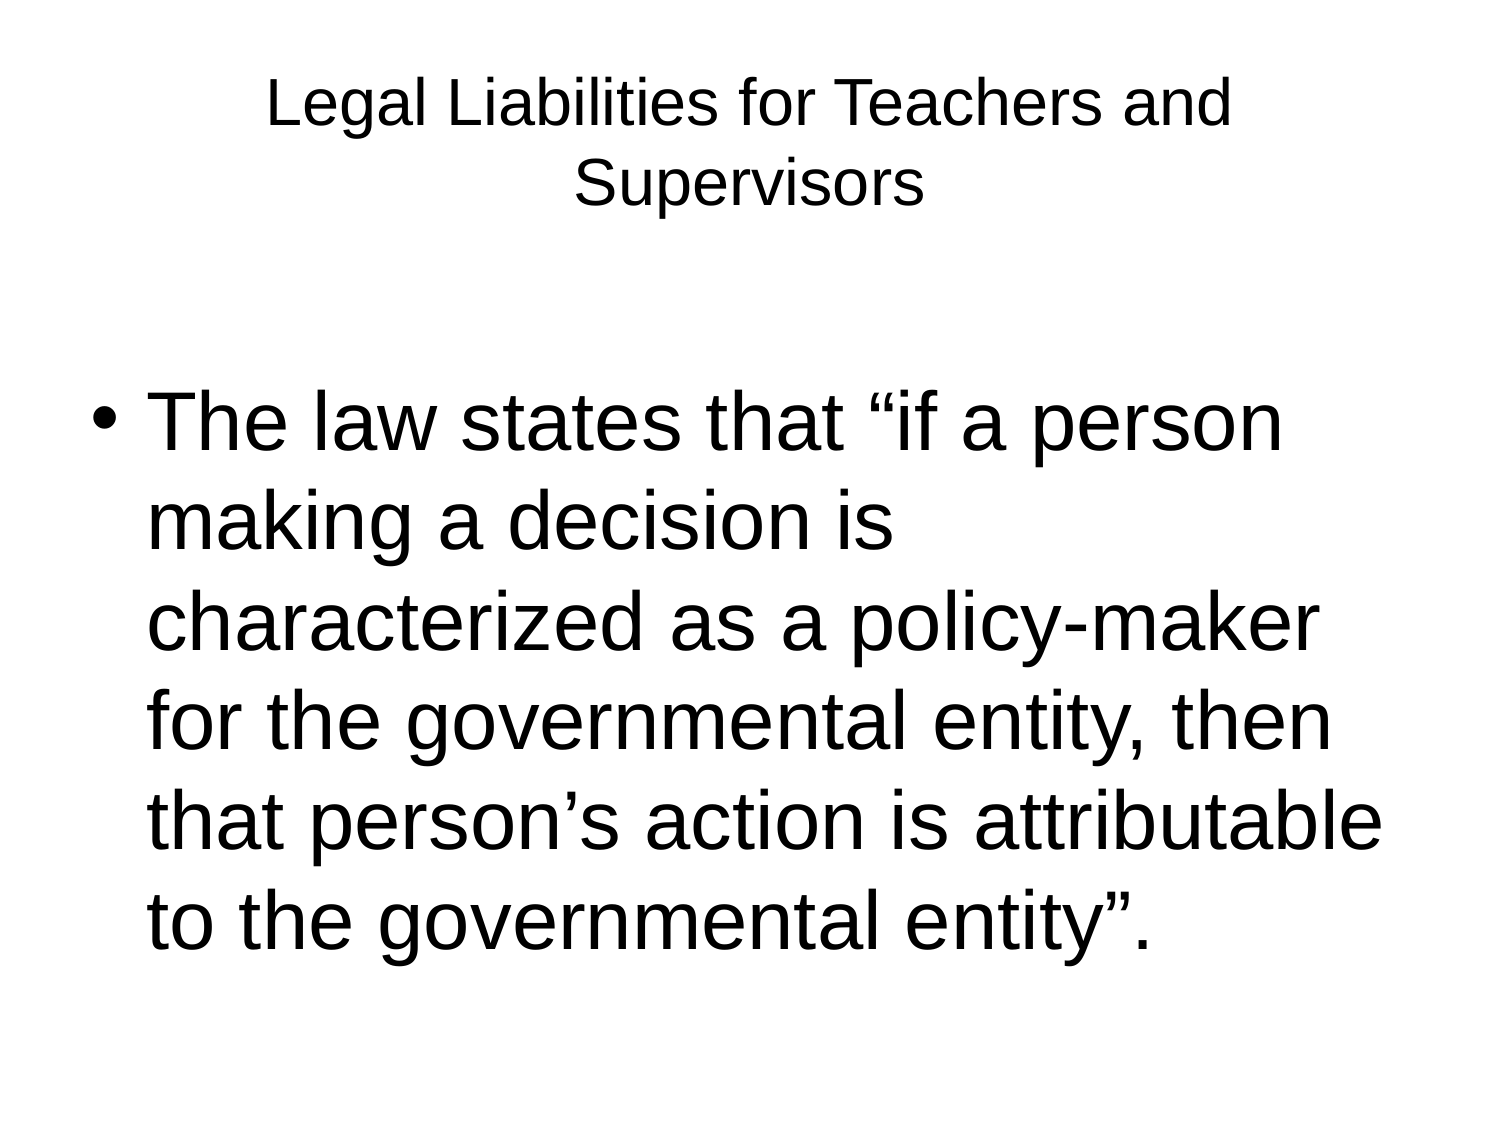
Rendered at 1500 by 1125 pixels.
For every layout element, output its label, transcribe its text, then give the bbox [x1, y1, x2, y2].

title Legal Liabilities for Teachers and Supervisors [74, 44, 1426, 233]
list The law states that “if a person making a decision is characterized as a policy-maker for the governmental entity, then that person’s action is attributable to the governmental entity”. [74, 262, 1426, 1006]
